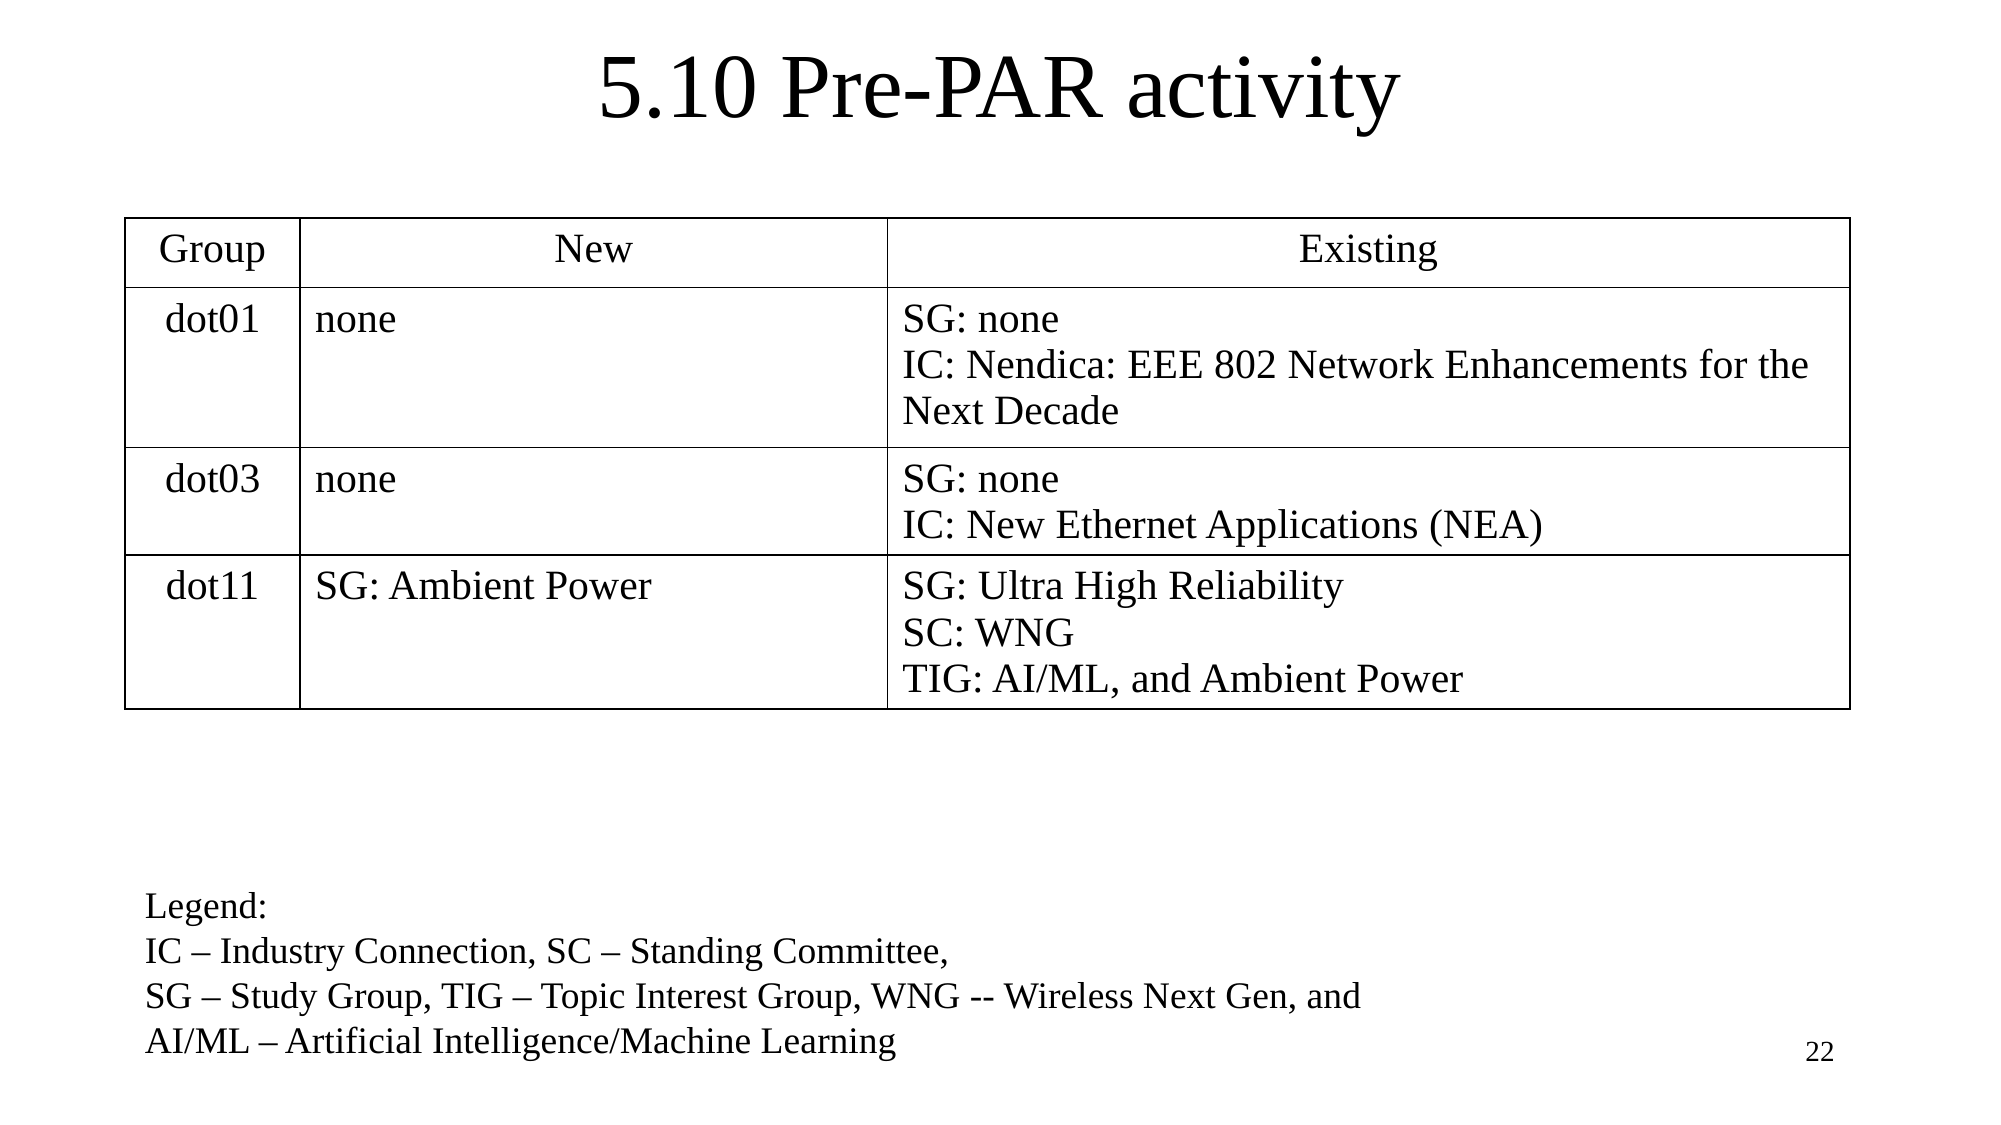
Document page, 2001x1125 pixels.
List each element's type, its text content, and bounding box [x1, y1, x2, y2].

table_cell SG: none IC: New Ethernet Applications (NEA) [888, 448, 1849, 554]
table_cell dot01 [126, 288, 299, 447]
table_header New [301, 219, 887, 287]
title 5.10 Pre-PAR activity [362, 24, 1638, 138]
table_header Group [126, 219, 299, 287]
table_cell none [301, 448, 887, 554]
text_box Legend: IC – Industry Connection, SC – Standing Committee, SG – Study Group, TIG – Topic Interest Group, WNG -- Wireless Next Gen, and AI/ML – Artificial Intelligence/Machine Learning [130, 873, 1387, 1069]
table_header Existing [888, 219, 1849, 287]
table_cell dot11 [126, 556, 299, 708]
table_cell dot03 [126, 448, 299, 554]
table_cell SG: Ultra High Reliability SC: WNG TIG: AI/ML, and Ambient Power [888, 556, 1849, 708]
table_cell SG: none IC: Nendica: EEE 802 Network Enhancements for the Next Decade [888, 288, 1849, 447]
table_cell none [301, 288, 887, 447]
slide_number 22 [1433, 1024, 1851, 1101]
table_cell SG: Ambient Power [301, 556, 887, 708]
